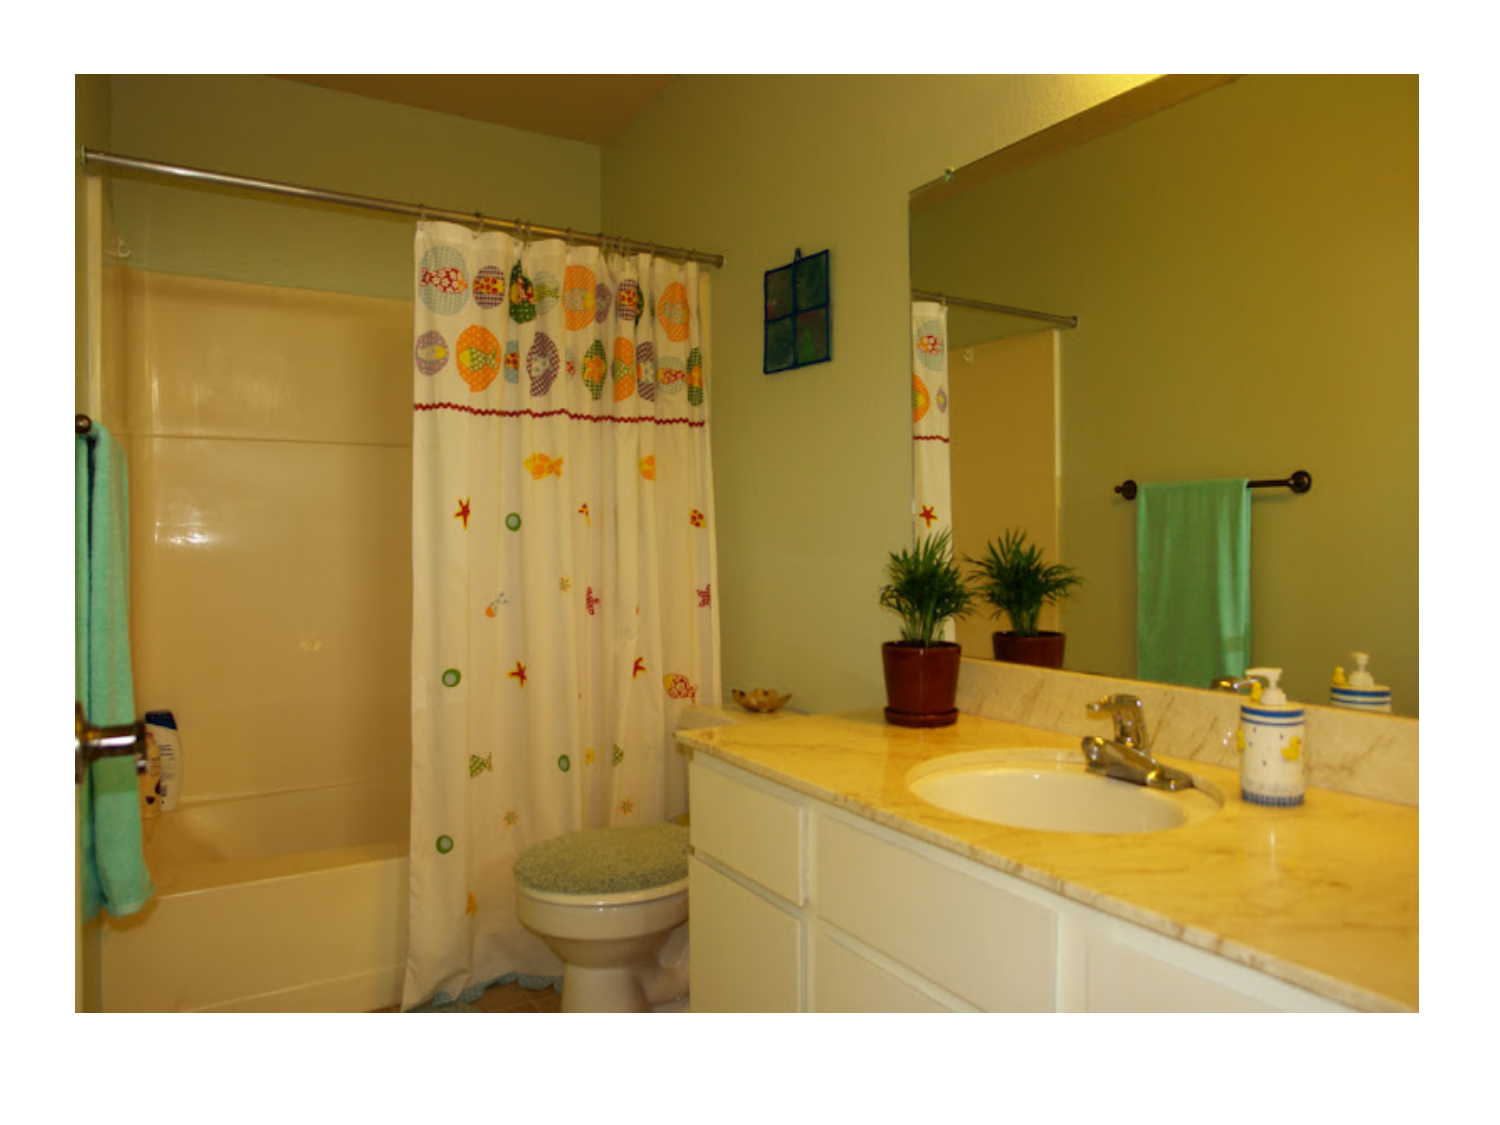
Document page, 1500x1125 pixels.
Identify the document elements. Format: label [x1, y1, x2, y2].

picture [74, 74, 1420, 1013]
